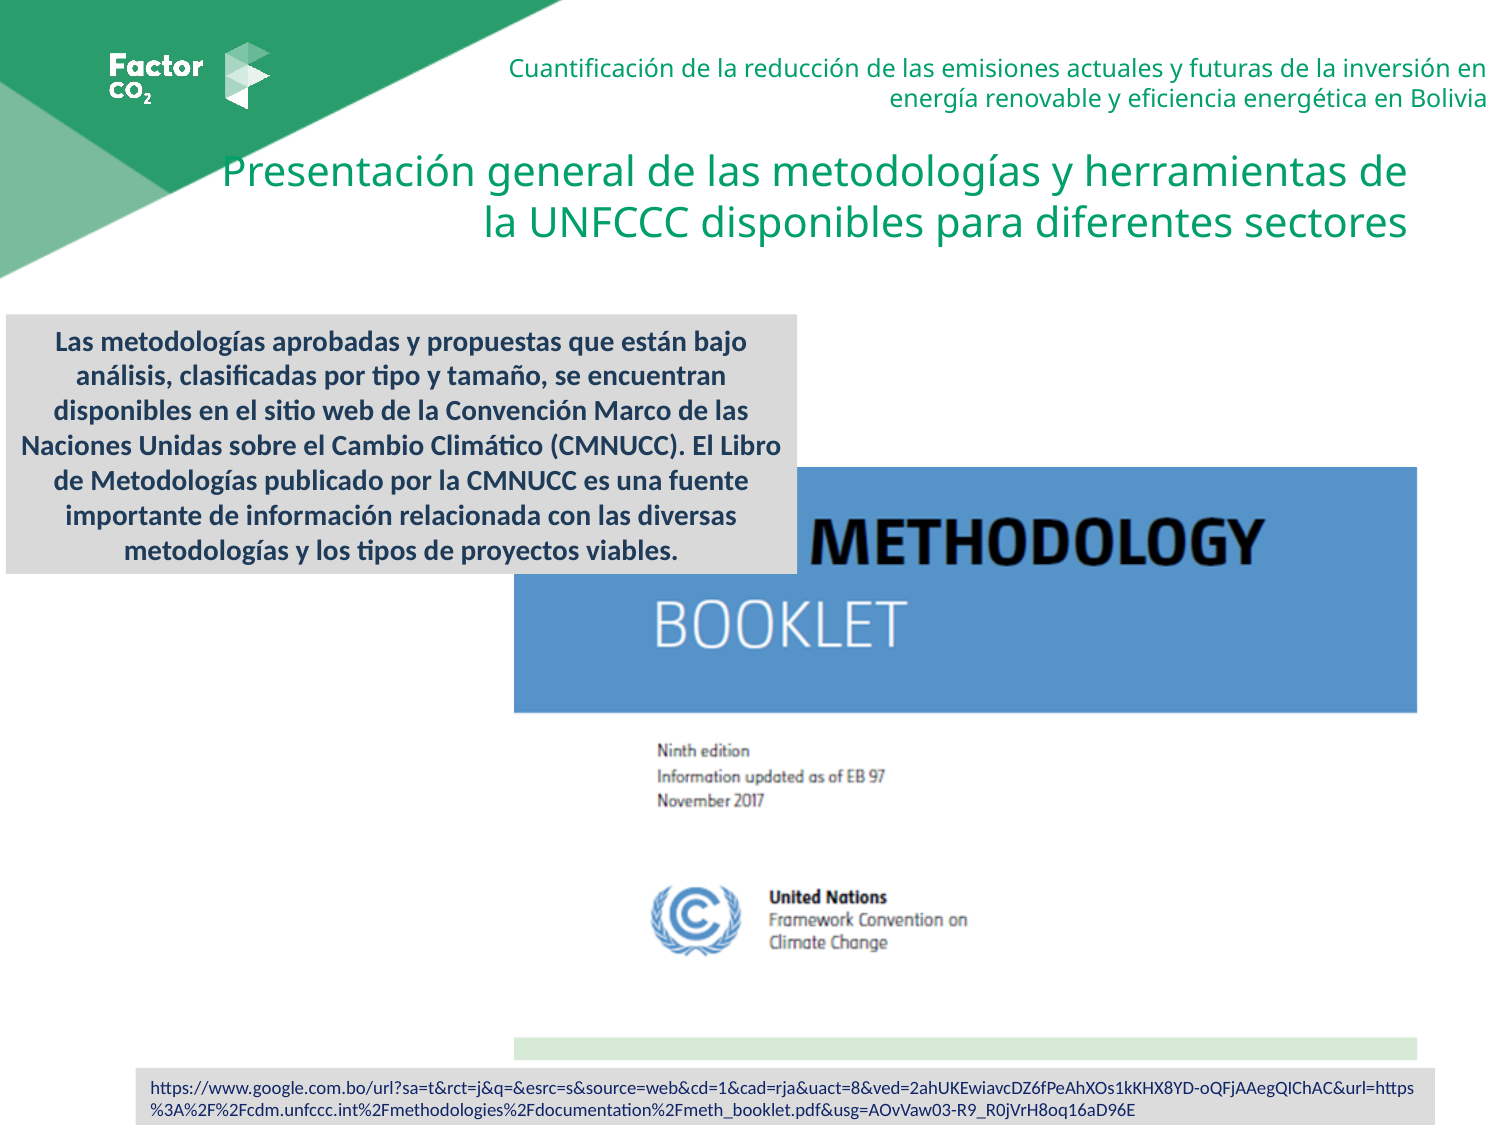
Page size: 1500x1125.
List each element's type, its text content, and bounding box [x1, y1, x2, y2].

picture [0, 75, 1500, 1125]
text_box https://www.google.com.bo/url?sa=t&rct=j&q=&esrc=s&source=web&cd=1&cad=rja&uact=8&ved=2ahUKEwiavcDZ6fPeAhXOs1kKHX8YD-oQFjAAegQIChAC&url=https%3A%2F%2Fcdm.unfccc.int%2Fmethodologies%2Fdocumentation%2Fmeth_booklet.pdf&usg=AOvVaw03-R9_R0jVrH8oq16aD96E [135, 1067, 1435, 1125]
text_box [0, 0, 1500, 75]
text_box Las metodologías aprobadas y propuestas que están bajo análisis, clasificadas por tipo y tamaño, se encuentran disponibles en el sitio web de la Convención Marco de las Naciones Unidas sobre el Cambio Climático (CMNUCC). El Libro de Metodologías publicado por la CMNUCC es una fuente importante de información relacionada con las diversas metodologías y los tipos de proyectos viables. [5, 314, 798, 574]
text_box Presentación general de las metodologías y herramientas de la UNFCCC disponibles para diferentes sectores [171, 137, 1424, 253]
